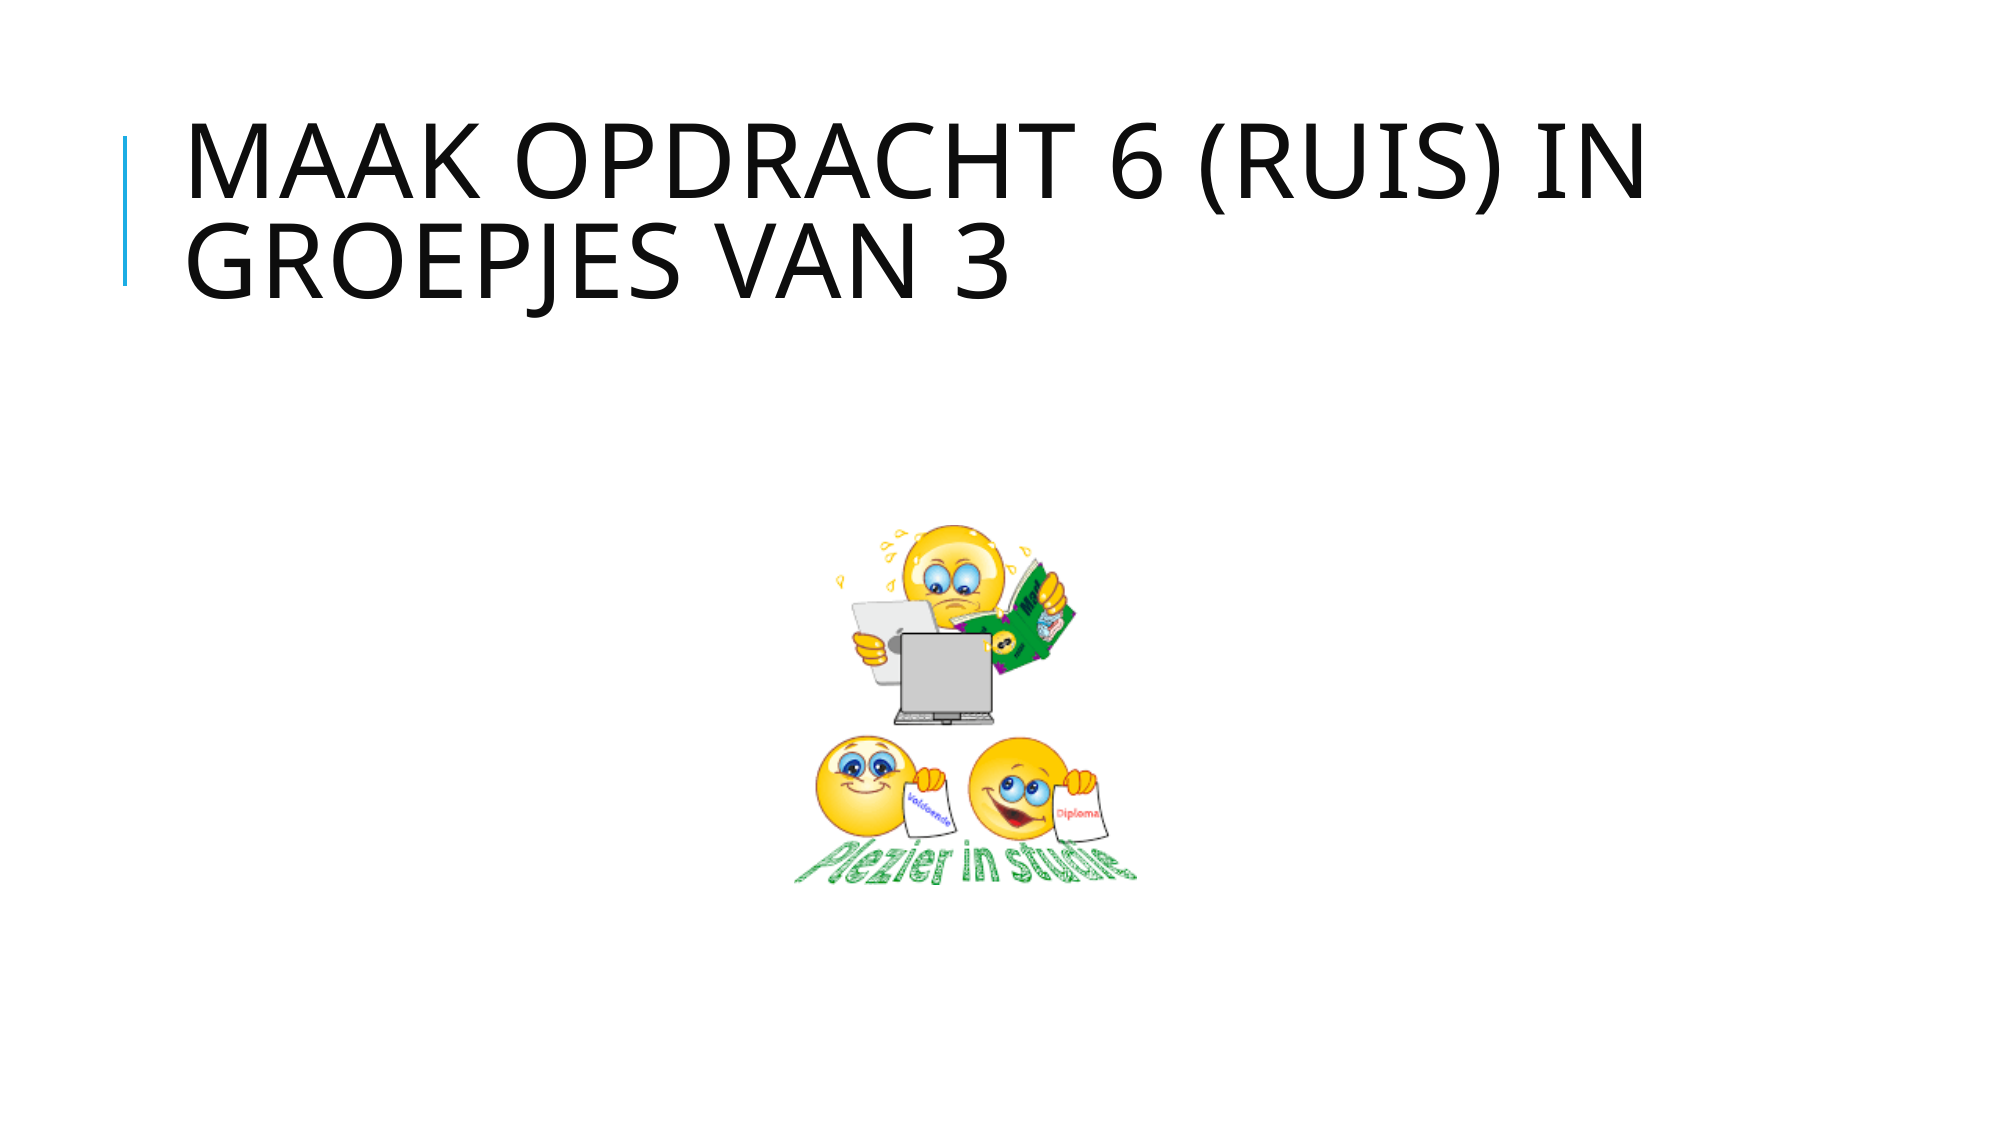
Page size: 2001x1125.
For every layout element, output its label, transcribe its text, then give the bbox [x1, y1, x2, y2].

title Maak opdracht 6 (Ruis) in groepjes van 3 [168, 96, 1763, 342]
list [793, 524, 1137, 885]
